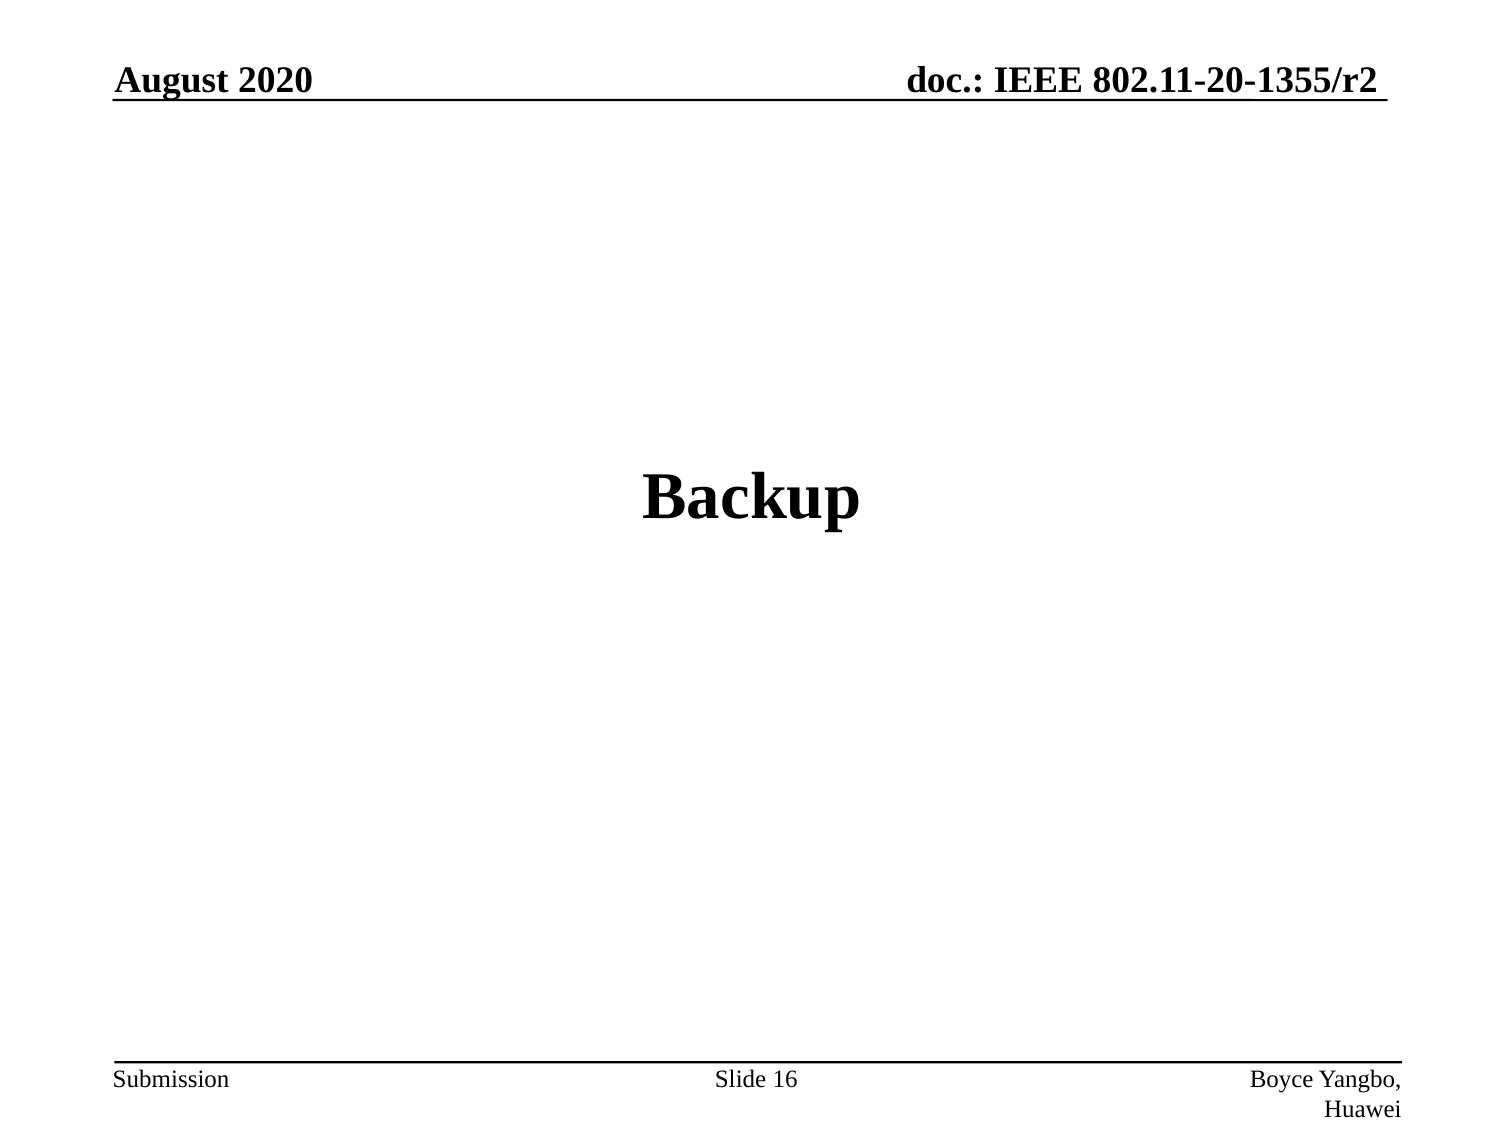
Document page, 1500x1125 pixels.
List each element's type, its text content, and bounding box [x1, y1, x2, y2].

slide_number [114, 54, 316, 101]
footer Boyce Yangbo, Huawei [1186, 1061, 1402, 1093]
slide_number Slide 16 [712, 1061, 800, 1093]
title Backup [114, 444, 1390, 541]
